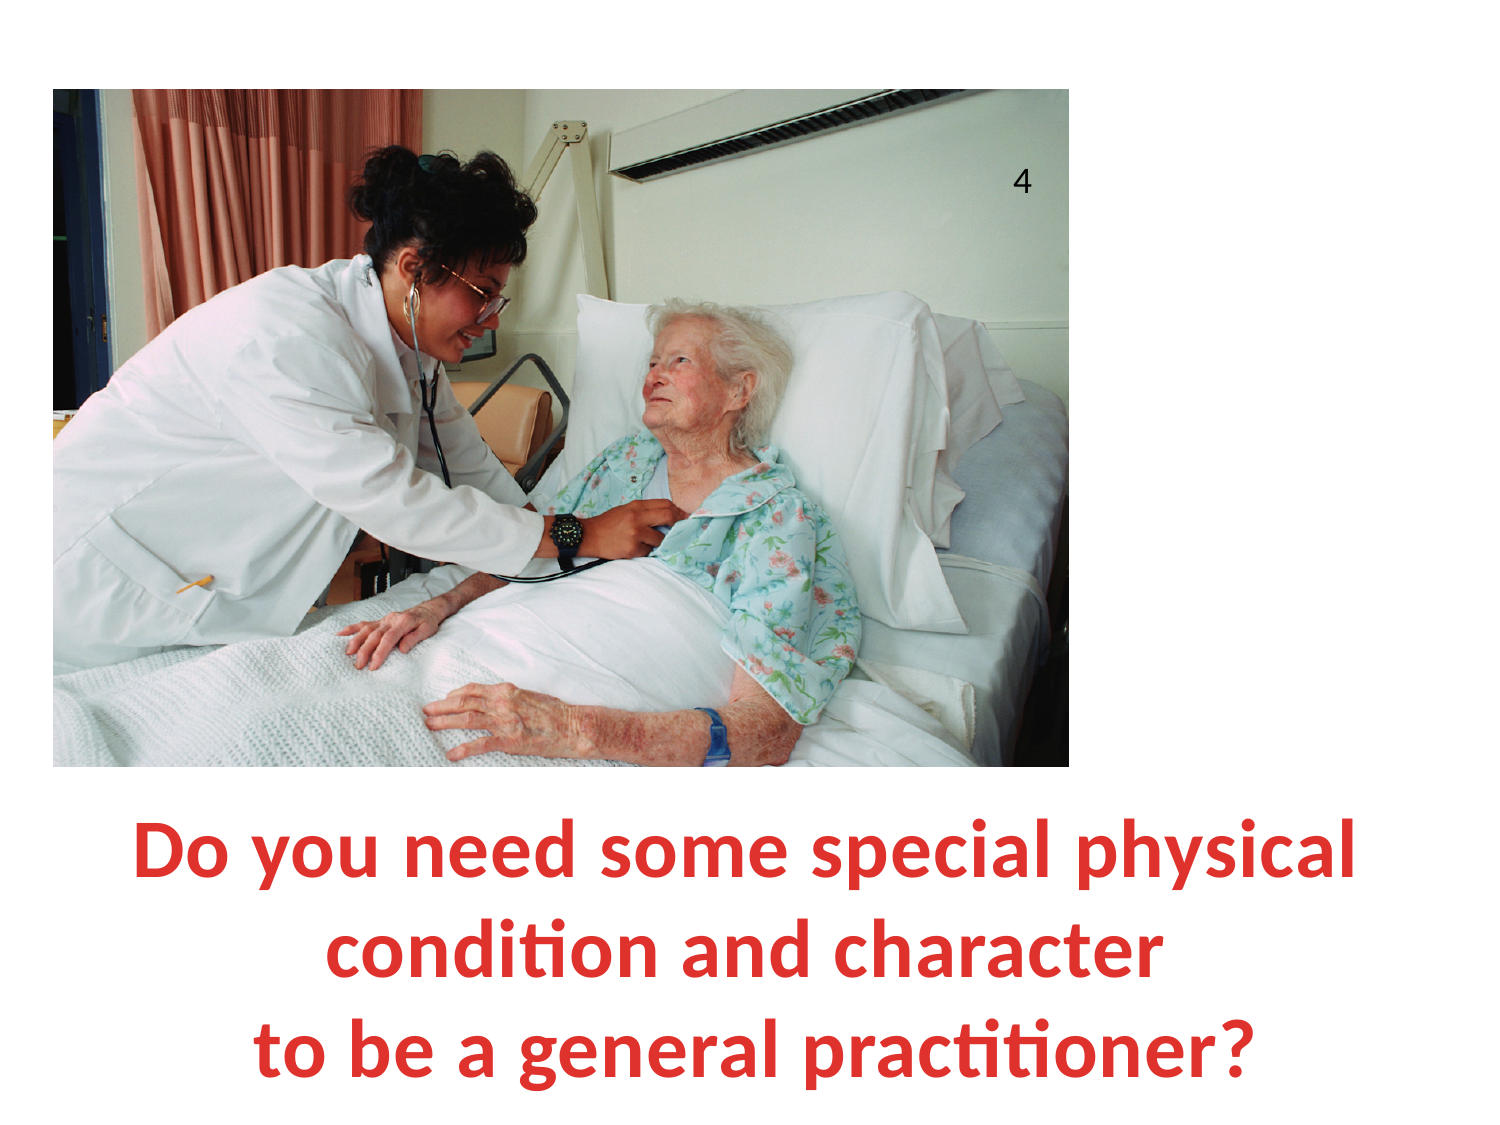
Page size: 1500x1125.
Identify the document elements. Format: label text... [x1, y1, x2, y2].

text_box Do you need some special physical condition and character to be a general practitioner? [64, 786, 1447, 1102]
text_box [52, 89, 1070, 768]
